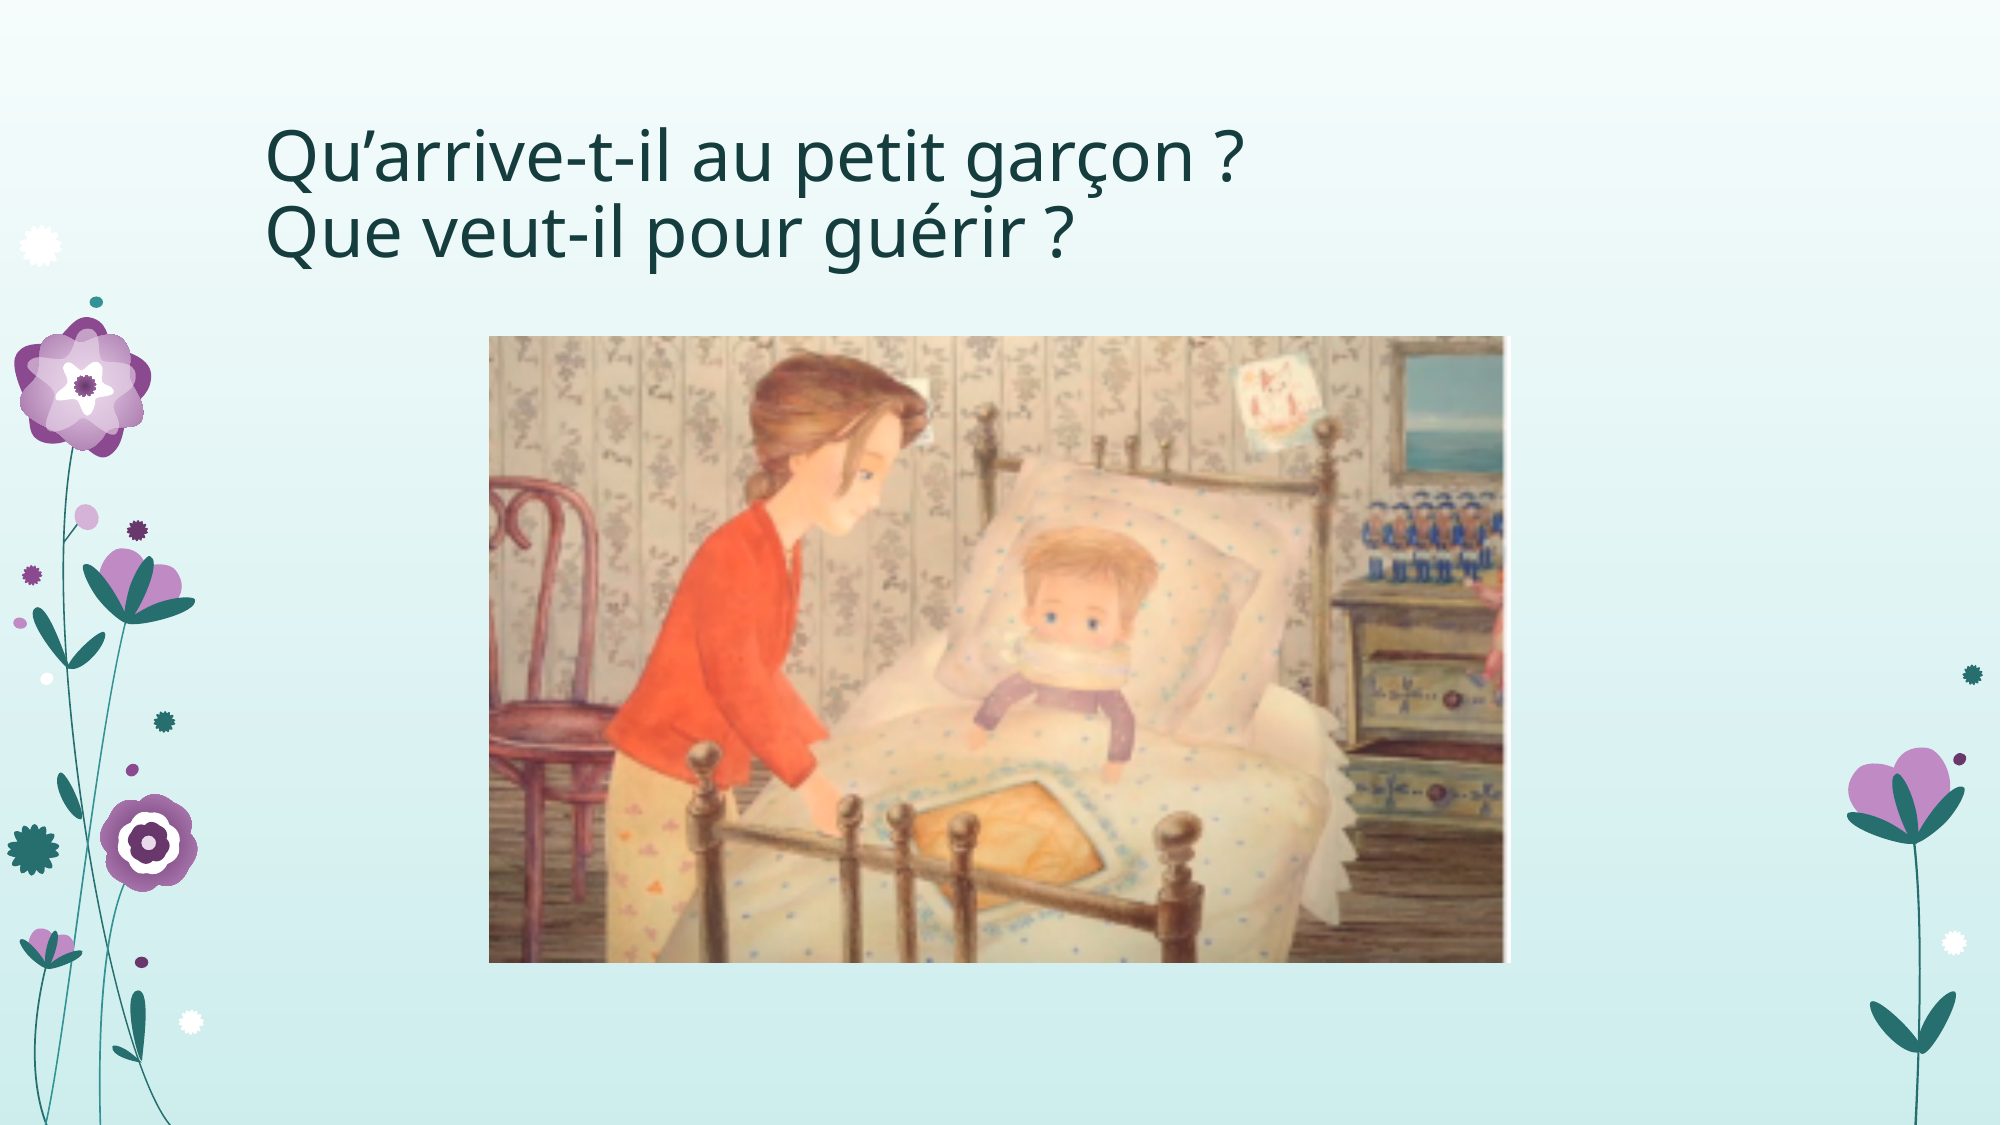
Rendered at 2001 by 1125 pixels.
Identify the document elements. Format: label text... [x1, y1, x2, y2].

title Qu’arrive-t-il au petit garçon ? Que veut-il pour guérir ? [249, 92, 1750, 281]
picture [489, 336, 1511, 963]
